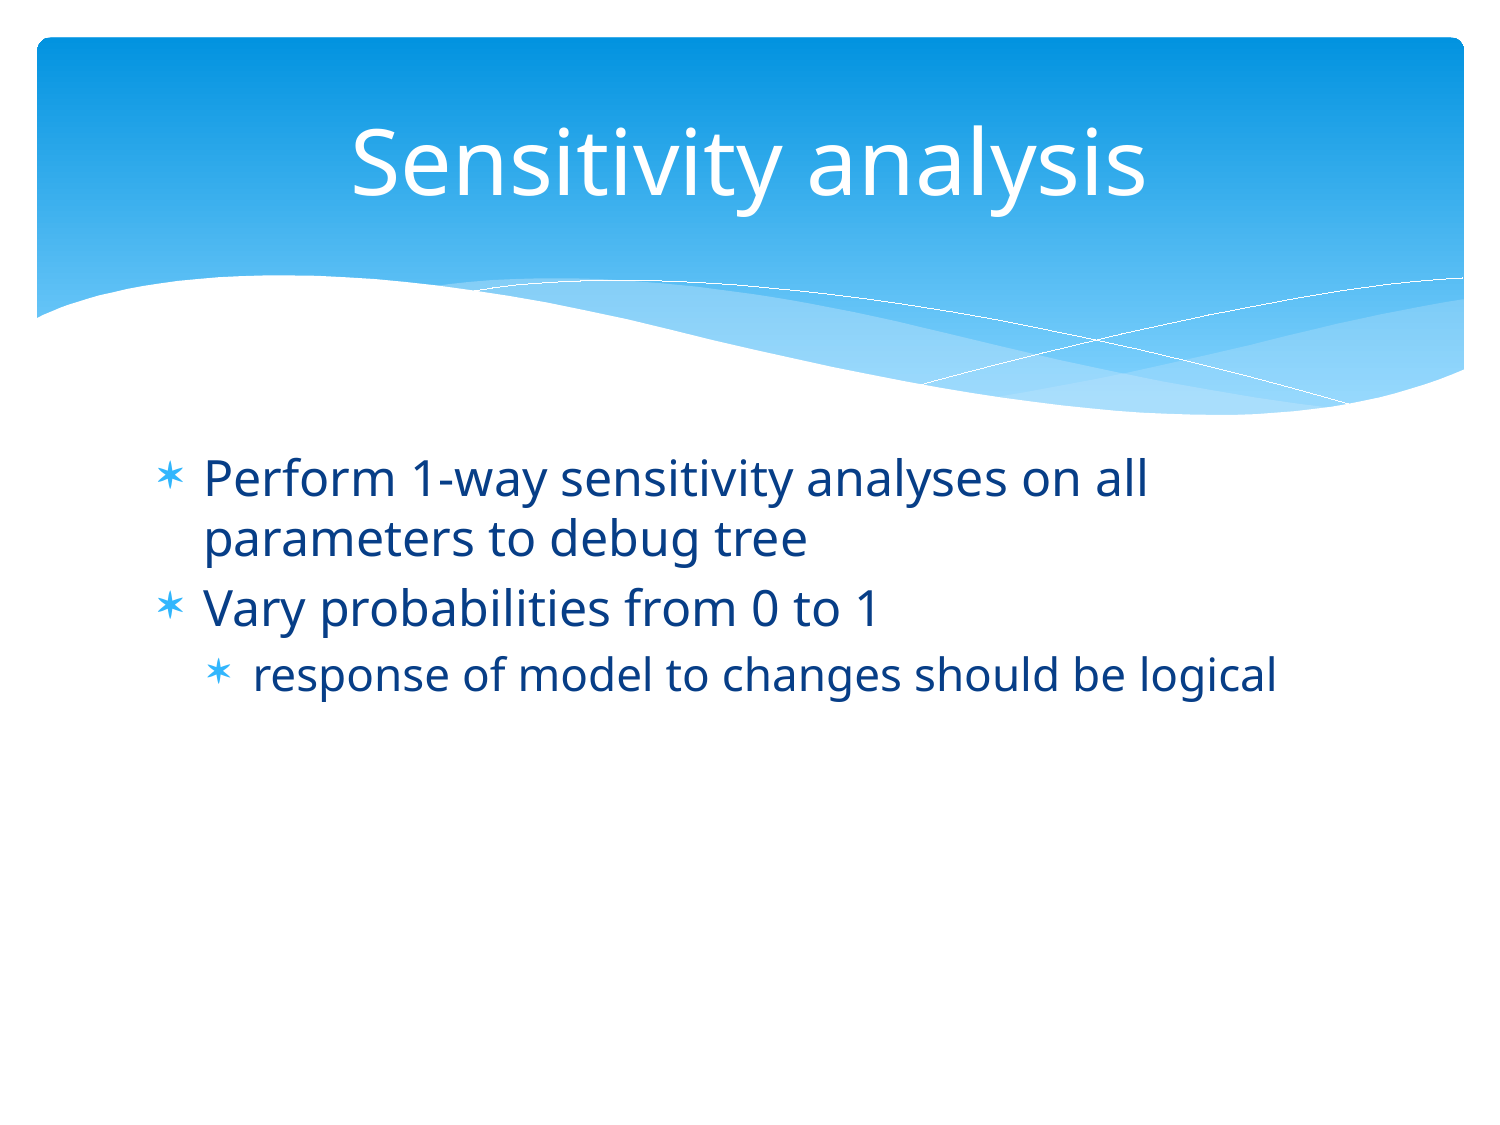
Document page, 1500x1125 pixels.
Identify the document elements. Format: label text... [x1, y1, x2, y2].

list Perform 1‐way sensitivity analyses on all parameters to debug tree Vary probabilities from 0 to 1 response of model to changes should be logical [143, 438, 1359, 1005]
title Sensitivity analysis [75, 55, 1425, 261]
